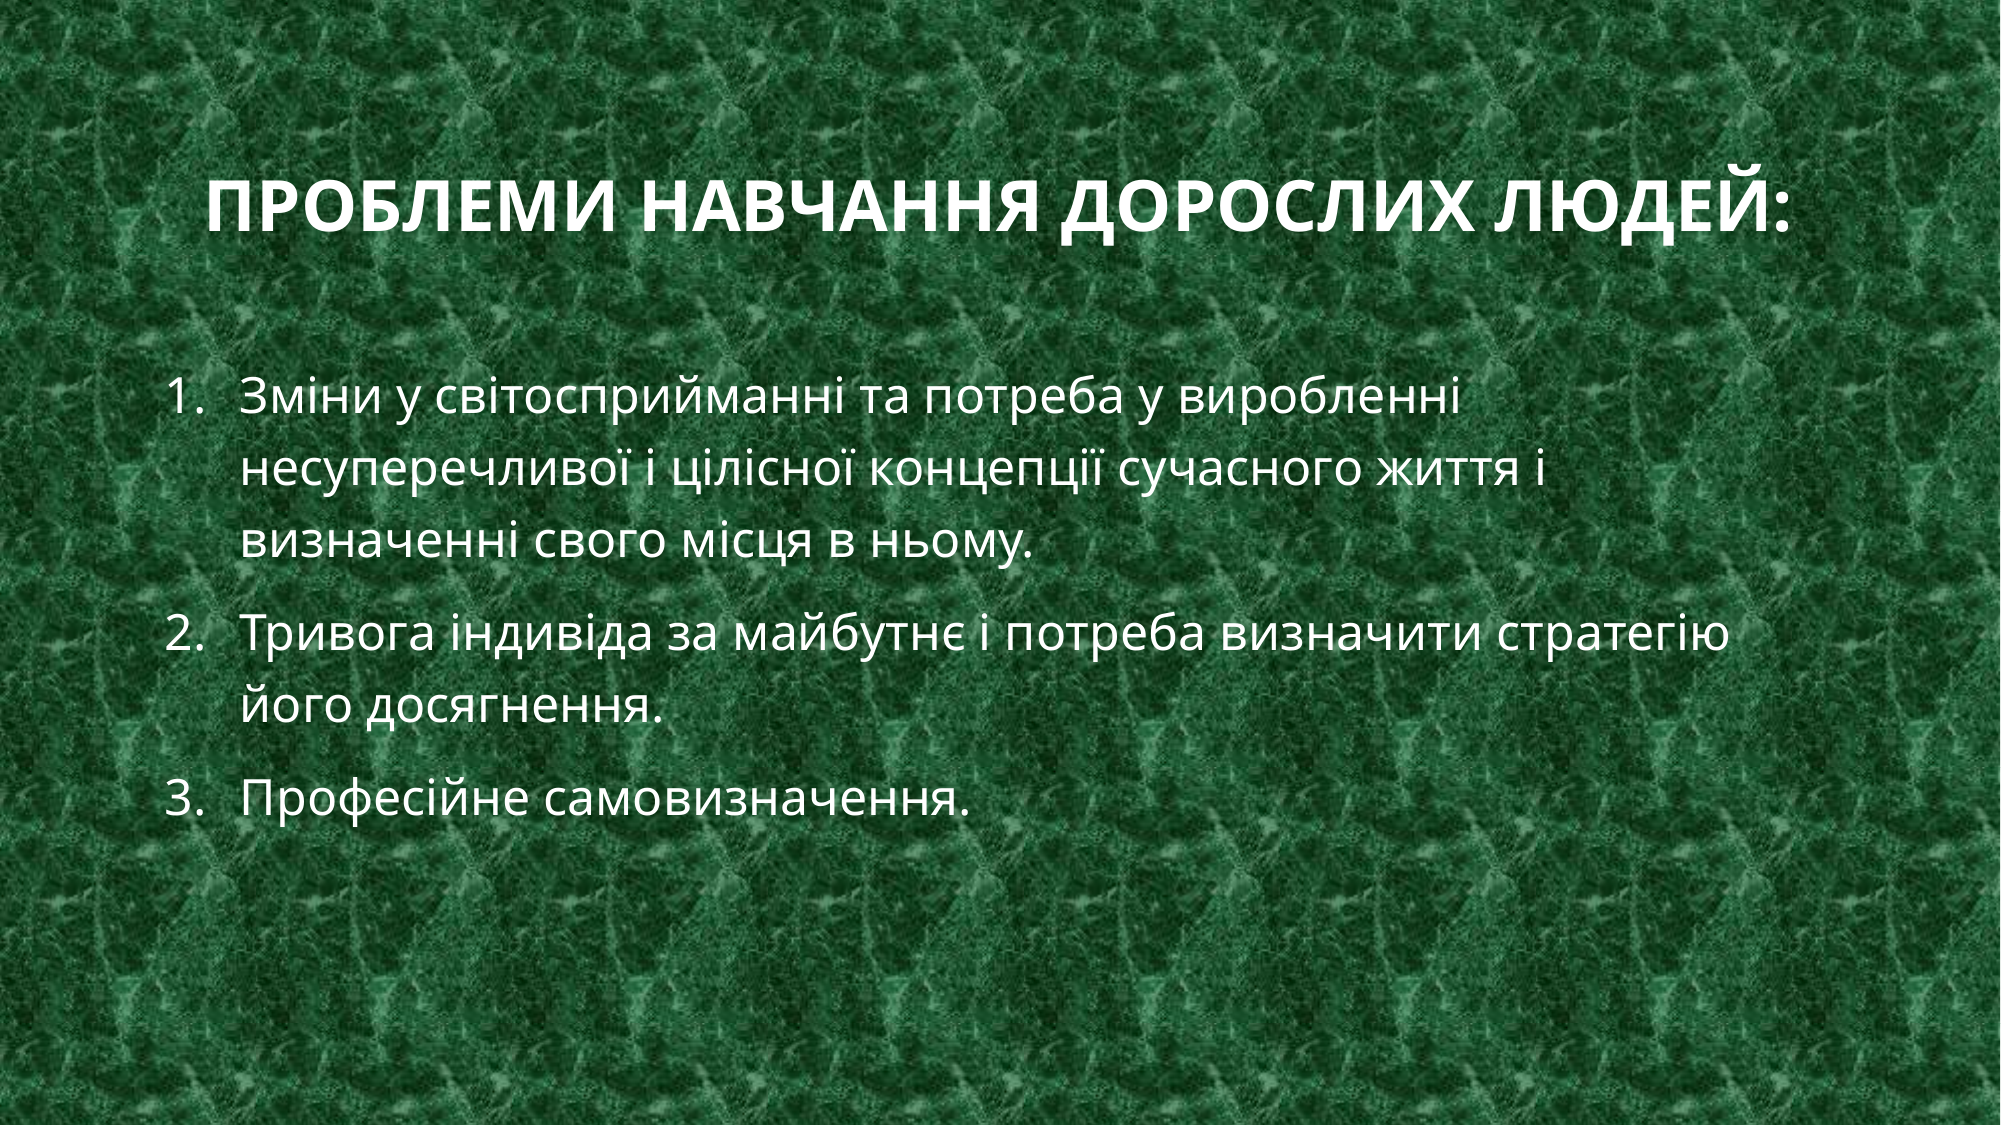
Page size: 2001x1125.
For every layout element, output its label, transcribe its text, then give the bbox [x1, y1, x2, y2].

picture [0, 0, 2001, 1125]
list Зміни у світосприйманні та потреба у виробленні несуперечливої і цілісної концепції сучасного життя і визначенні свого місця в ньому. Тривога індивіда за майбутнє і потреба визначити стратегію його досягнення. Професійне самовизначення. [149, 343, 1849, 950]
title Проблеми навчання дорослих людей: [149, 99, 1849, 318]
